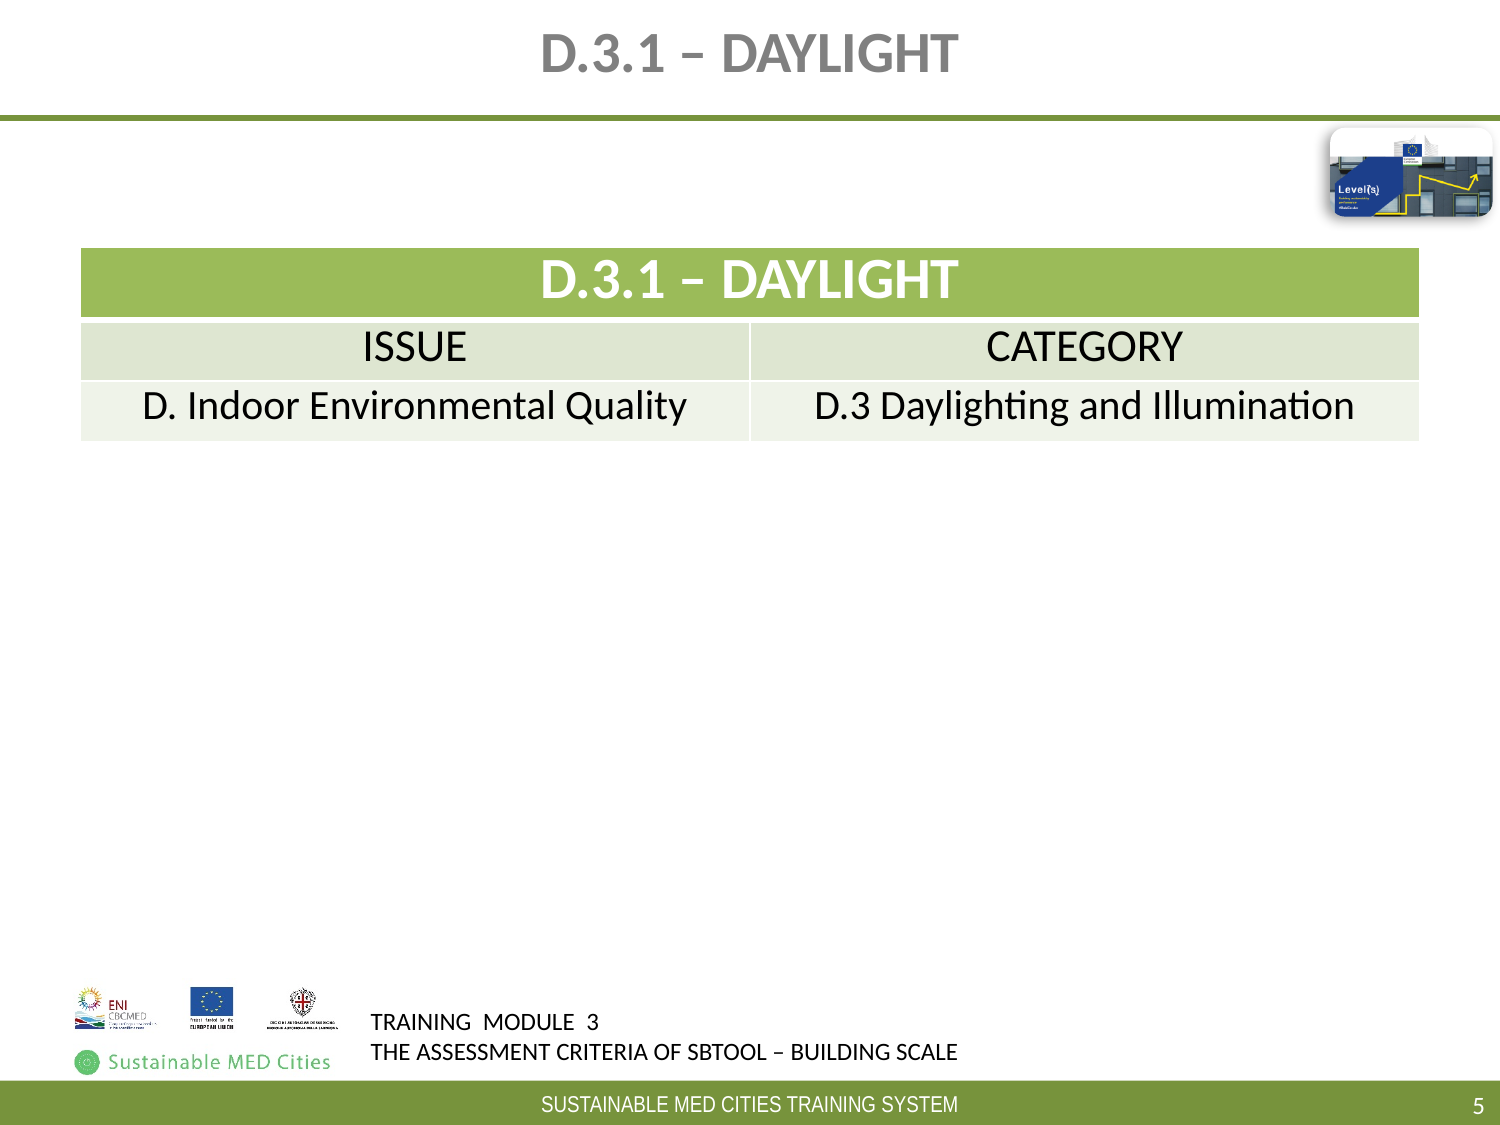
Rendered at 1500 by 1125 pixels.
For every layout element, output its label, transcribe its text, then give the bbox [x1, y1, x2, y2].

table_cell D. Indoor Environmental Quality [81, 382, 749, 441]
title D.3.1 – DAYLIGHT [0, 0, 1500, 117]
table_cell CATEGORY [751, 323, 1419, 380]
table_header D.3.1 – DAYLIGHT [81, 248, 1419, 317]
picture [62, 978, 356, 1080]
slide_number 5 [1149, 1074, 1500, 1125]
picture [1329, 127, 1493, 217]
table_cell ISSUE [81, 323, 749, 380]
table_cell D.3 Daylighting and Illumination [751, 382, 1419, 441]
